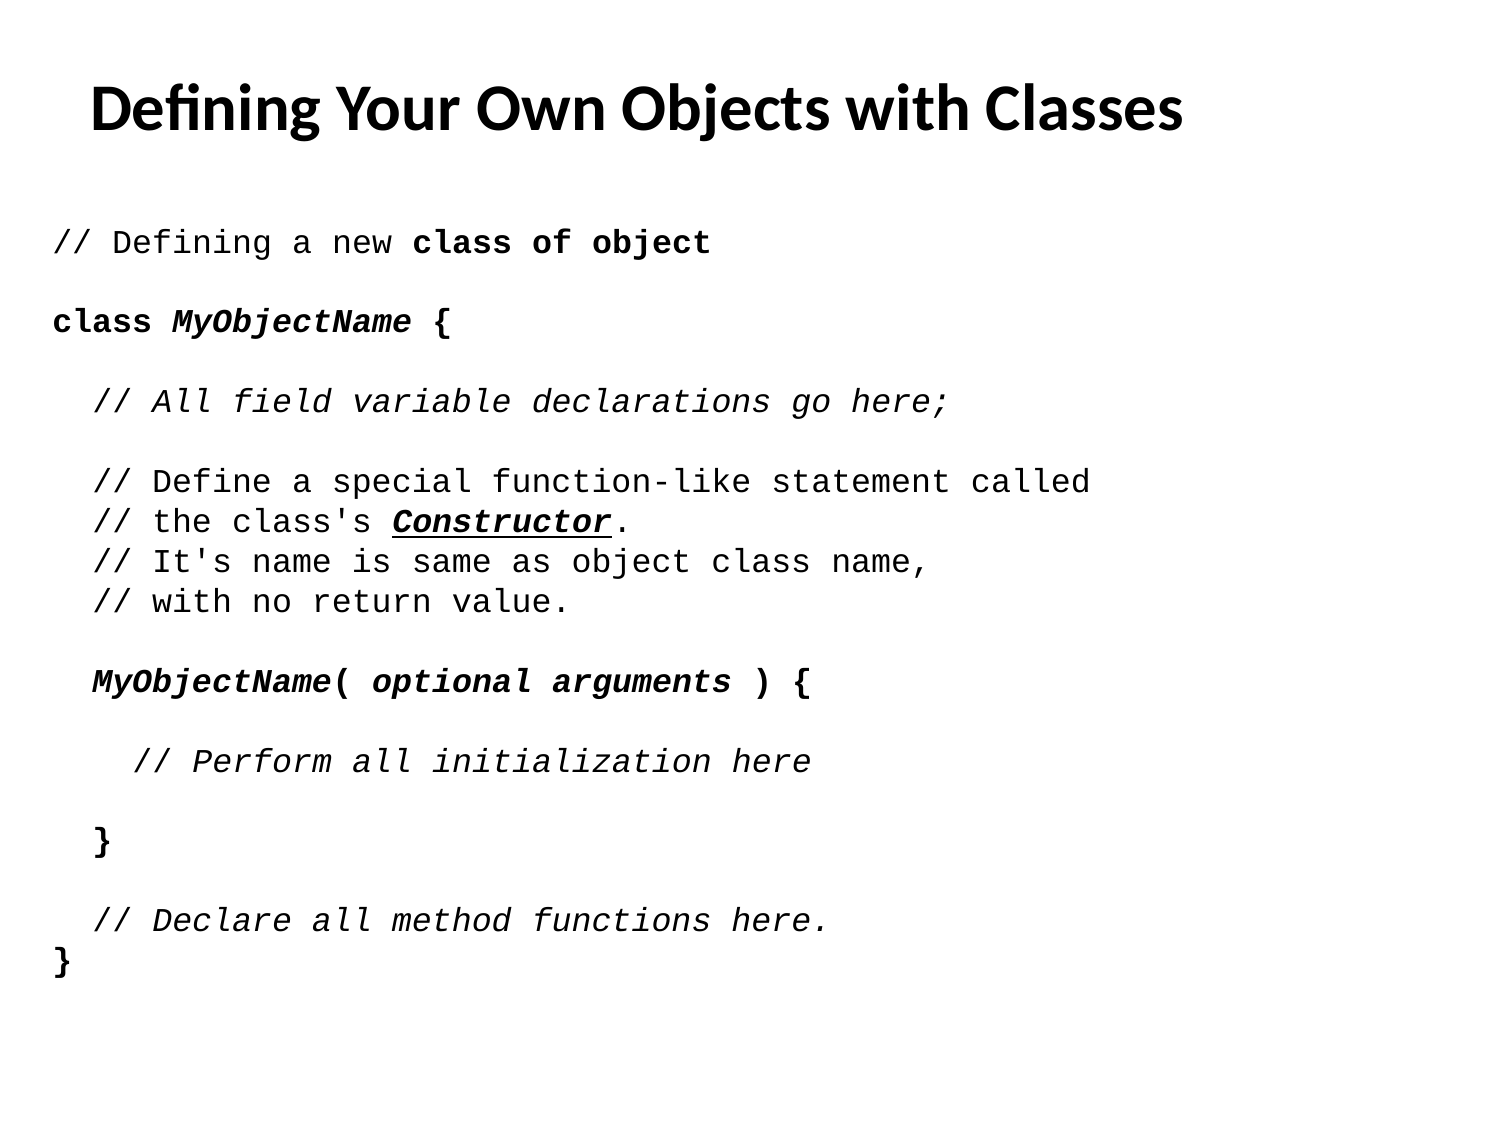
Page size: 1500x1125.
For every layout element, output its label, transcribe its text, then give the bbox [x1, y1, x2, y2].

text_box // Defining a new class of object class MyObjectName { // All field variable declarations go here; // Define a special function-like statement called // the class's Constructor. // It's name is same as object class name, // with no return value. MyObjectName( optional arguments ) { // Perform all initialization here } // Declare all method functions here. } [37, 212, 1363, 986]
title Defining Your Own Objects with Classes [74, 44, 1426, 163]
